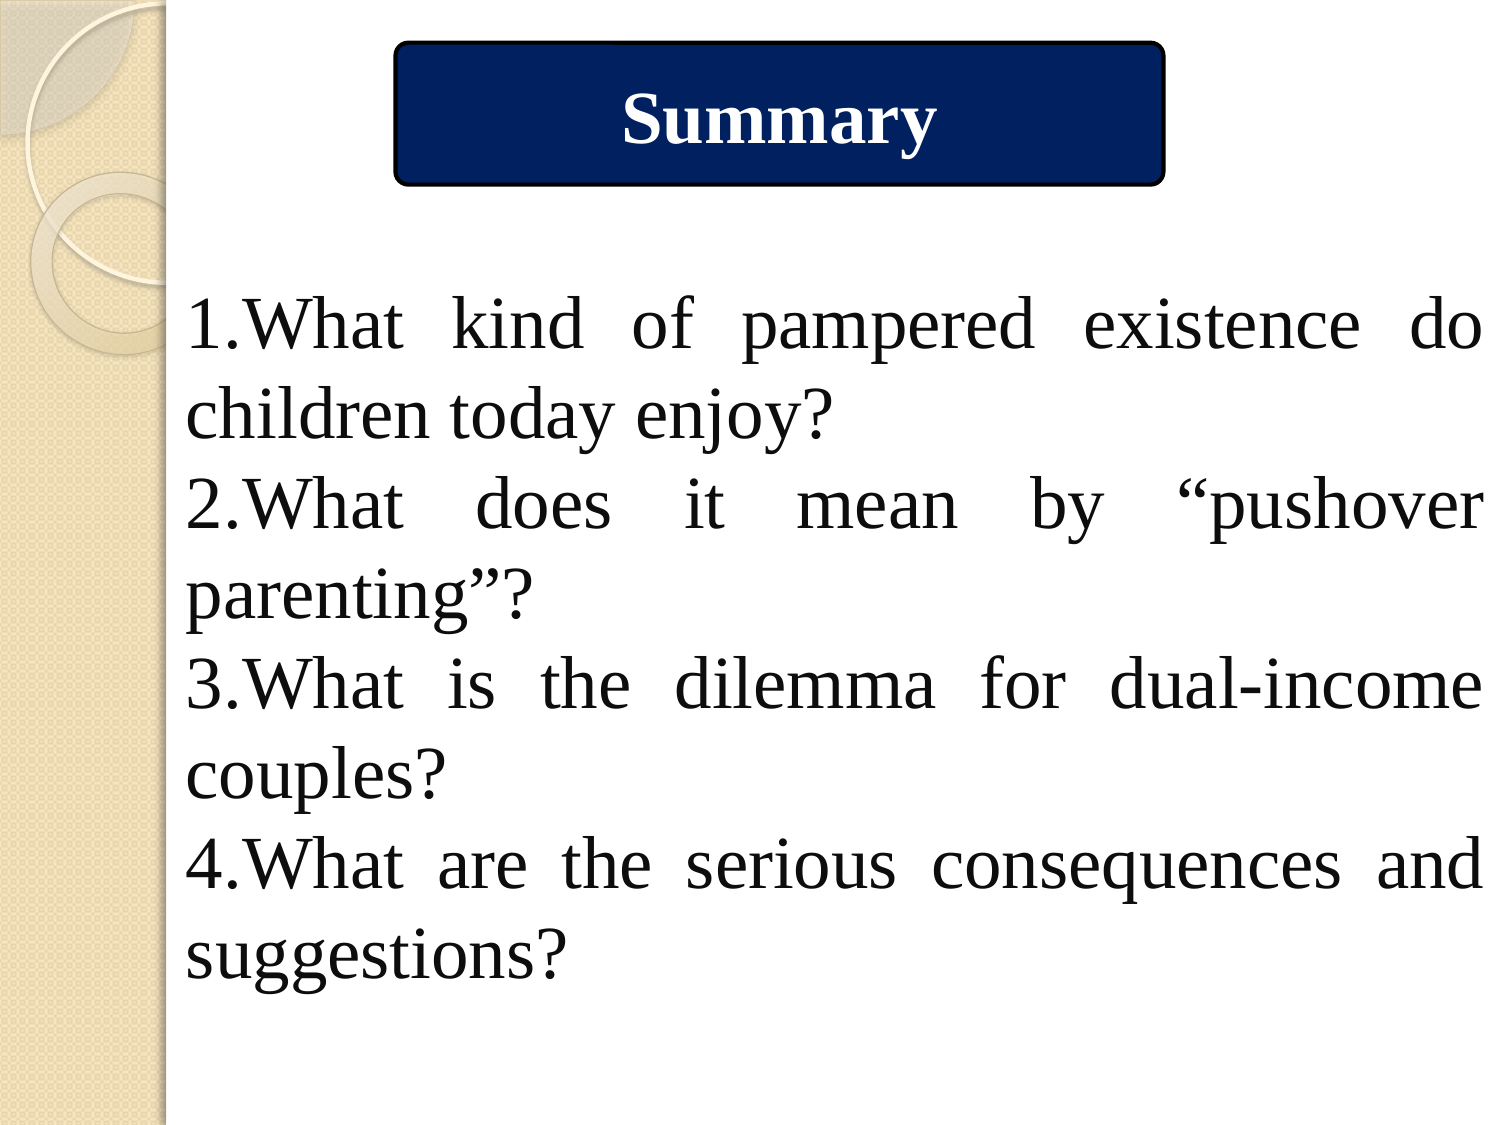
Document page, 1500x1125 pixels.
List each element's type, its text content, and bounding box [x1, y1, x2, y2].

text_box Summary [395, 42, 1164, 185]
text_box 1.What kind of pampered existence do children today enjoy? 2.What does it mean by “pushover parenting”? 3.What is the dilemma for dual-income couples? 4.What are the serious consequences and suggestions? [171, 220, 1500, 1047]
